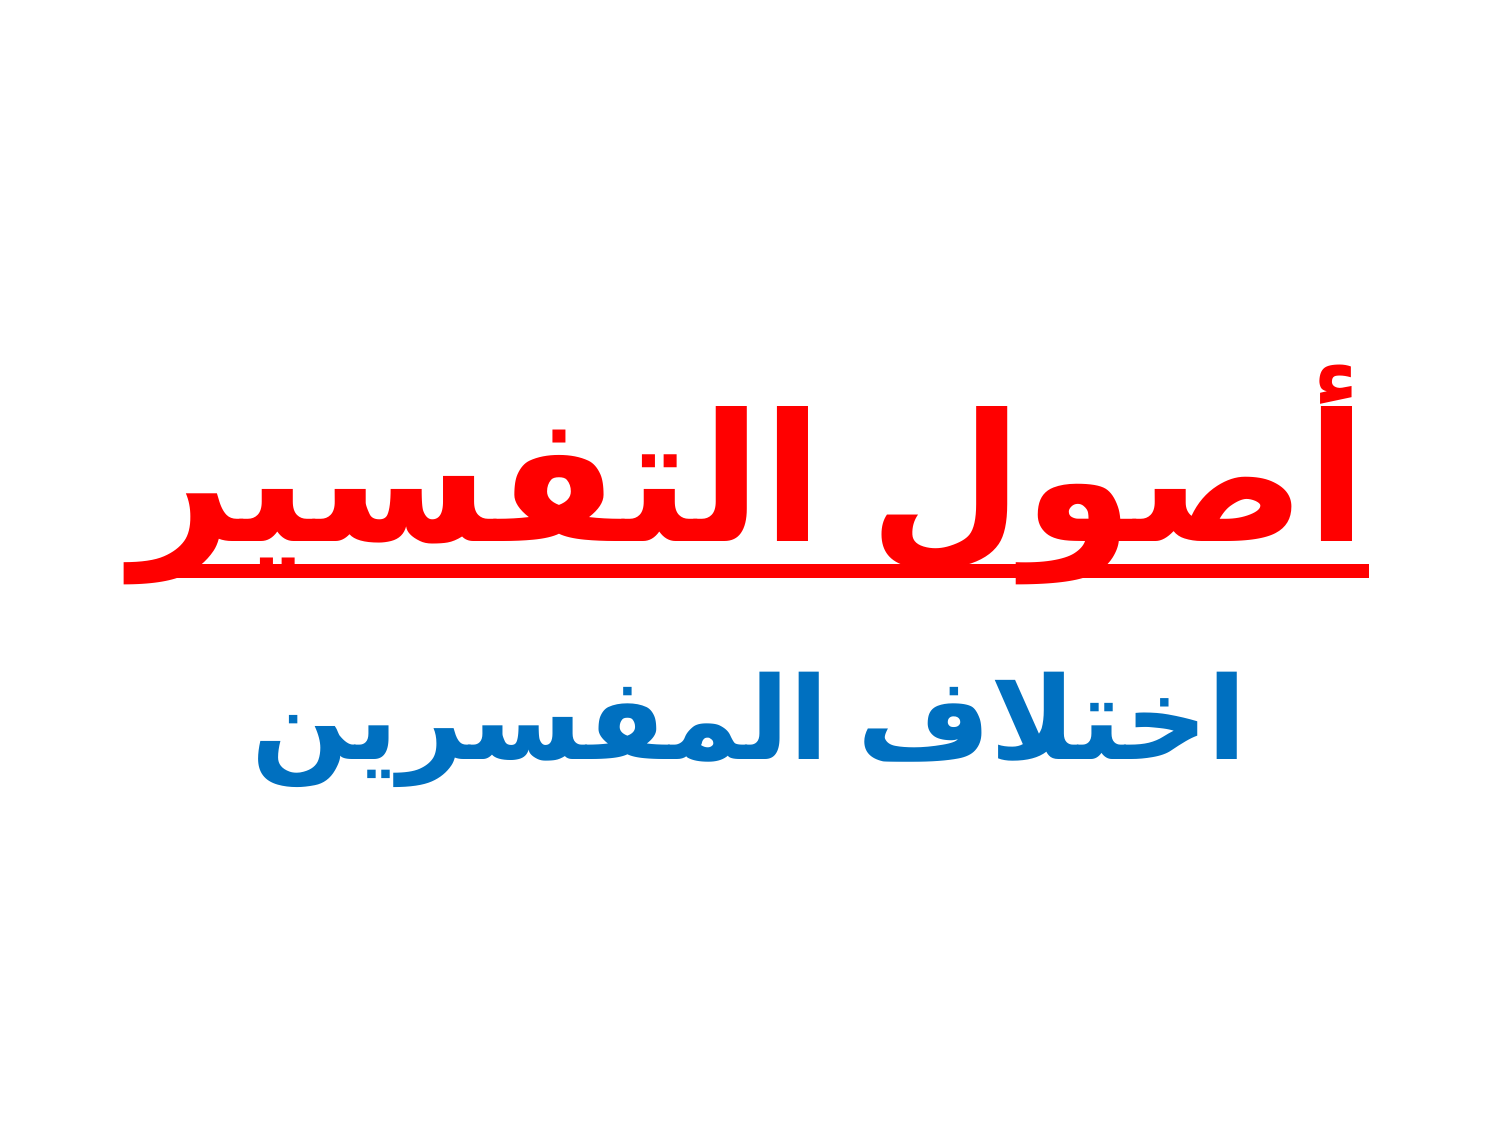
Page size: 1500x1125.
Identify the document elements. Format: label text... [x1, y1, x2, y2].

title أصول التفسير [112, 349, 1388, 591]
subtitle اختلاف المفسرين [225, 637, 1275, 925]
